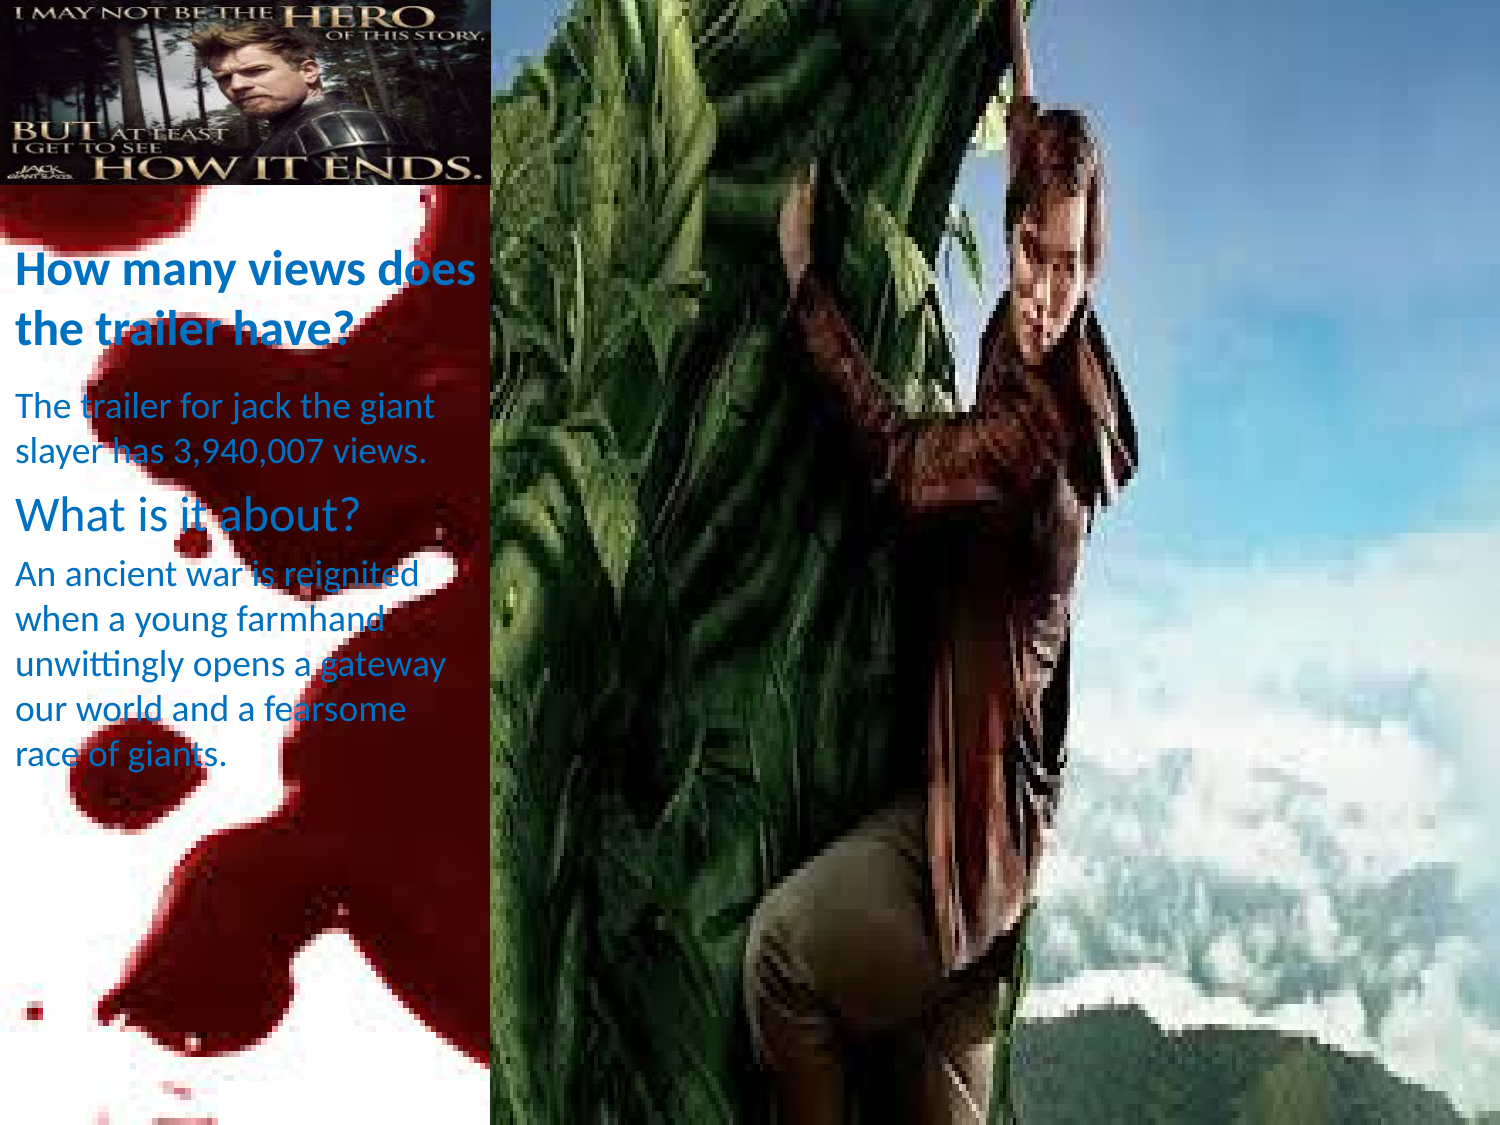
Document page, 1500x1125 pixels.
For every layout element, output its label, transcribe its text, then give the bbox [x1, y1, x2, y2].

title How many views does the trailer have? [0, 193, 484, 364]
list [489, 0, 1500, 1125]
picture [0, 0, 491, 185]
list The trailer for jack the giant slayer has 3,940,007 views. What is it about? An ancient war is reignited when a young farmhand unwittingly opens a gateway our world and a fearsome race of giants. [0, 373, 484, 1124]
picture [0, 364, 489, 373]
